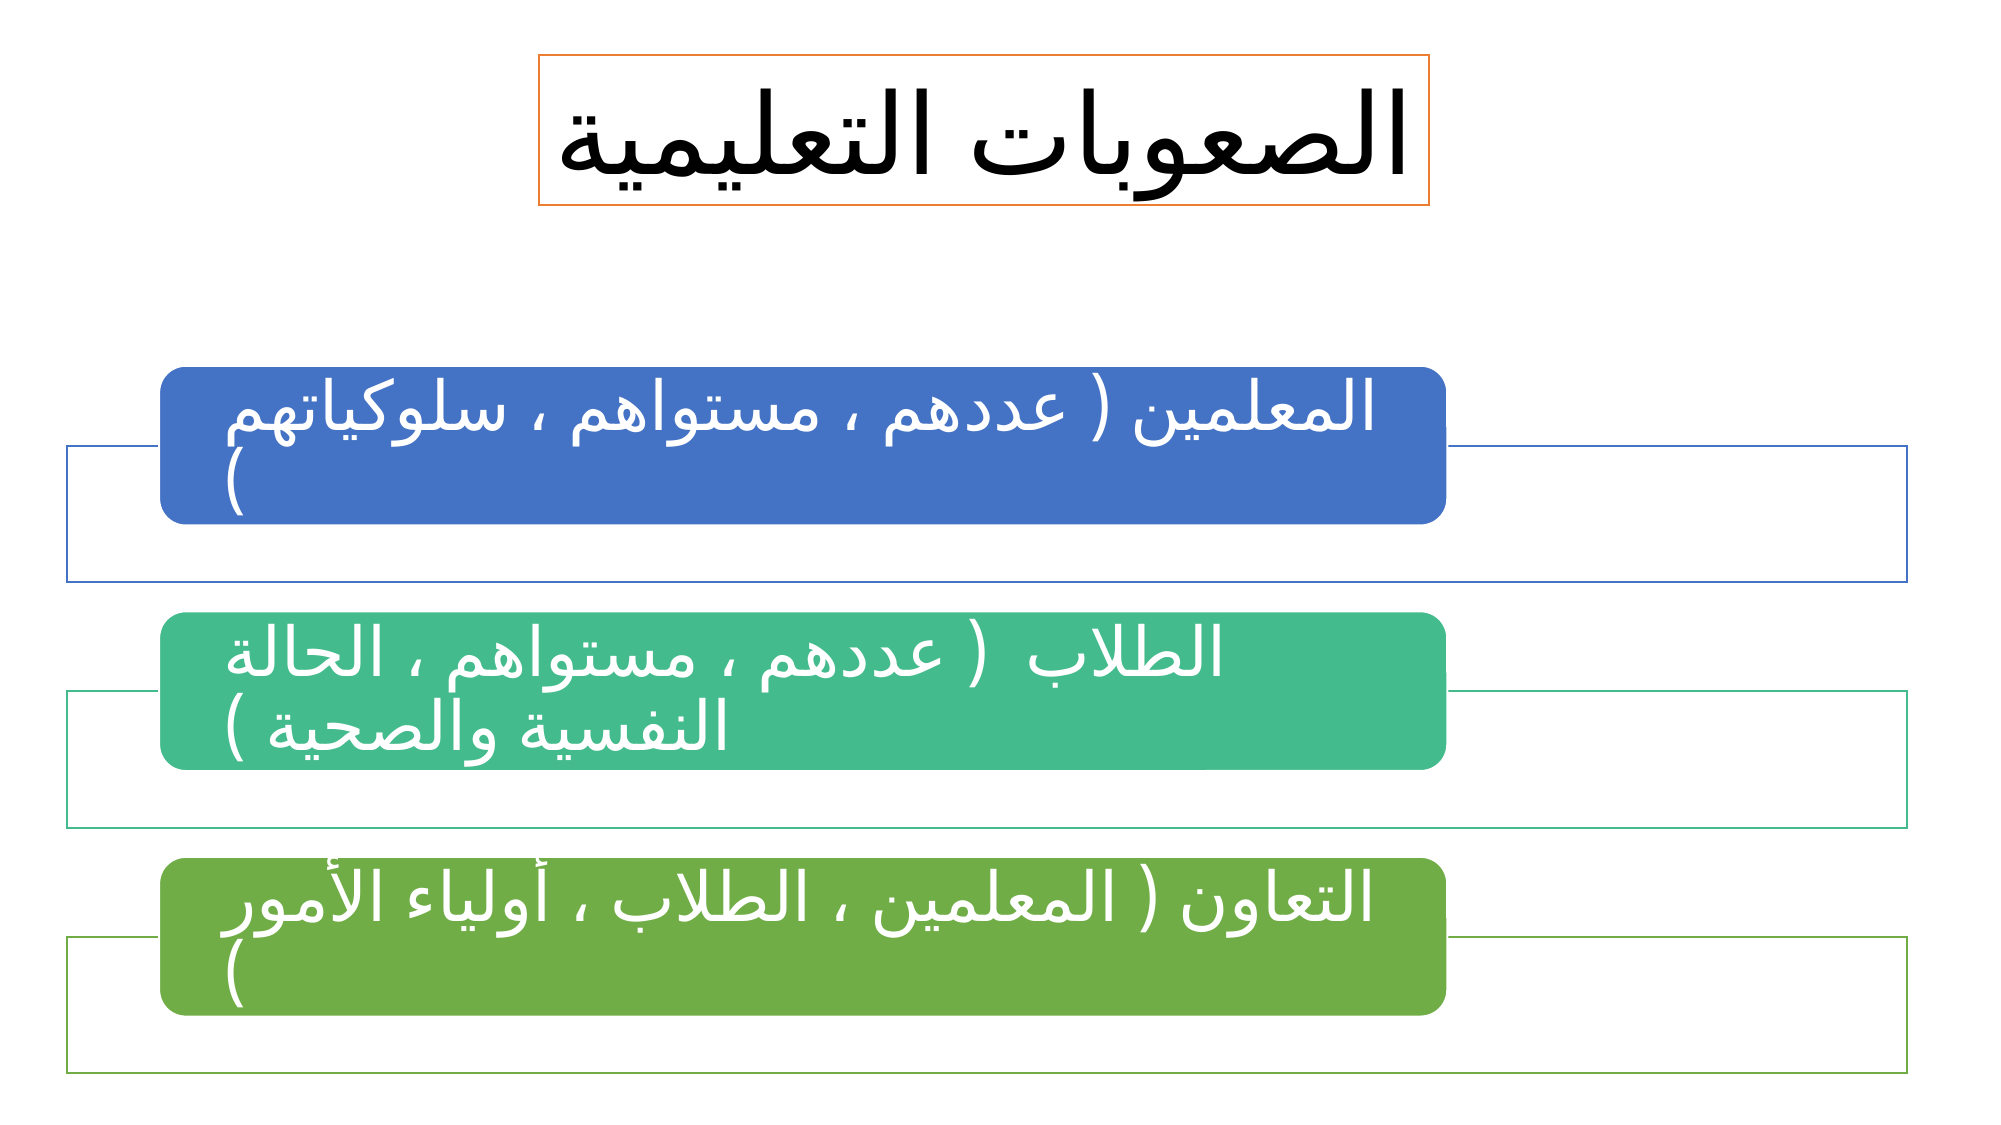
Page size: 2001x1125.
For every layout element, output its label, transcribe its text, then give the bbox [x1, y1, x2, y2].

text_box الصعوبات التعليمية [538, 54, 1430, 206]
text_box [67, 364, 1908, 1075]
